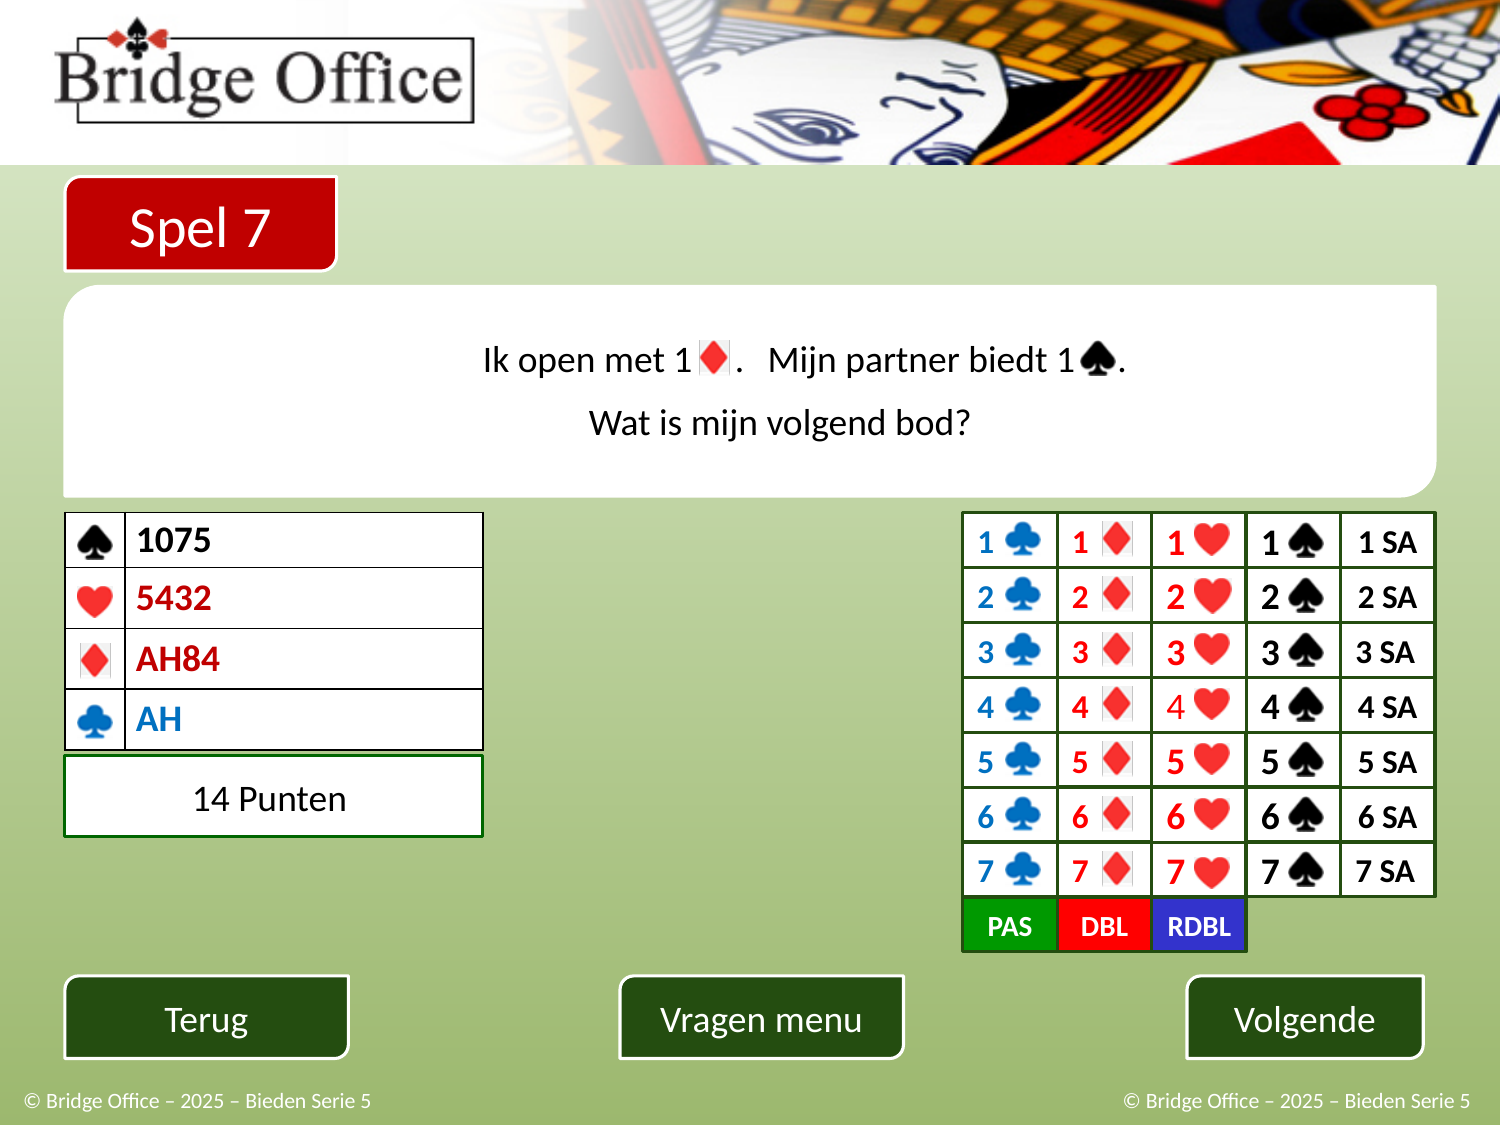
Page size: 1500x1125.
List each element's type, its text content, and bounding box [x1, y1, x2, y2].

picture [1099, 521, 1135, 558]
text_box © Bridge Office – 2025 – Bieden Serie 5 [1107, 1079, 1500, 1121]
picture [77, 643, 114, 679]
text_box 14 Punten [63, 754, 484, 838]
picture [1099, 796, 1135, 833]
text_box 3 [961, 621, 1056, 676]
text_box 7 [1245, 841, 1339, 898]
text_box 2 [961, 569, 1056, 621]
text_box 4 [961, 676, 1059, 734]
picture [1004, 796, 1041, 833]
picture [0, 0, 1500, 166]
picture [1288, 851, 1324, 887]
table_cell [66, 690, 124, 749]
picture [1079, 340, 1116, 376]
picture [1099, 686, 1135, 723]
picture [77, 585, 114, 618]
picture [1288, 796, 1324, 832]
text_box 1 [1059, 511, 1153, 569]
text_box Wat is mijn volgend bod? [573, 390, 995, 451]
picture [1193, 798, 1230, 830]
text_box PAS [961, 896, 1059, 953]
text_box 4 [1245, 676, 1339, 734]
text_box 7 [1150, 841, 1245, 898]
text_box Terug [63, 974, 350, 1061]
text_box 4 [1059, 676, 1150, 734]
picture [1004, 741, 1041, 778]
text_box 5 SA [1339, 734, 1437, 786]
picture [77, 524, 114, 561]
picture [696, 340, 733, 376]
picture [1193, 688, 1230, 721]
picture [1004, 631, 1041, 668]
text_box 2 [1153, 569, 1245, 621]
table_cell [66, 629, 124, 688]
picture [1288, 741, 1324, 778]
text_box 4 [1150, 676, 1245, 734]
text_box 6 [1245, 786, 1339, 841]
text_box 5 [1248, 734, 1339, 786]
picture [1288, 686, 1324, 723]
text_box 1 [961, 511, 1059, 569]
text_box 5 [1059, 734, 1153, 786]
picture [1288, 576, 1324, 613]
text_box 7 [961, 841, 1056, 896]
picture [1194, 633, 1230, 666]
text_box 4 SA [1339, 676, 1437, 734]
picture [1099, 576, 1135, 613]
text_box 6 [1056, 786, 1150, 841]
text_box Ik open met 1 . [468, 327, 788, 388]
text_box Spel 7 [63, 179, 339, 273]
text_box 5 [961, 734, 1059, 786]
picture [1288, 521, 1325, 558]
text_box 7 [1056, 841, 1150, 898]
picture [1193, 857, 1230, 890]
picture [1099, 631, 1135, 668]
picture [77, 703, 114, 740]
text_box 6 SA [1339, 786, 1437, 844]
picture [1004, 576, 1041, 613]
picture [1288, 631, 1324, 668]
text_box [63, 284, 1437, 498]
text_box 2 SA [1339, 569, 1437, 621]
picture [1193, 743, 1230, 776]
text_box 6 [1150, 786, 1245, 841]
text_box 5 [1153, 734, 1248, 786]
text_box 1 [1245, 511, 1342, 569]
text_box 3 [1150, 621, 1245, 676]
text_box 7 SA [1339, 844, 1437, 898]
text_box 1 SA [1342, 511, 1437, 569]
picture [1004, 521, 1041, 558]
text_box DBL [1059, 898, 1153, 953]
text_box 3 [1245, 621, 1339, 676]
picture [1004, 686, 1041, 723]
text_box Mijn partner biedt 1 . [752, 327, 1167, 387]
picture [1099, 741, 1135, 778]
table_cell 5432 [126, 568, 482, 628]
table_header 1075 [126, 513, 482, 567]
text_box 6 [961, 786, 1056, 841]
text_box 1 [1153, 511, 1245, 569]
text_box Vragen menu [618, 974, 906, 1061]
text_box 3 SA [1339, 621, 1437, 676]
text_box 3 [1056, 621, 1150, 676]
table_header [66, 513, 124, 567]
text_box 2 [1245, 569, 1339, 621]
picture [1004, 851, 1041, 887]
text_box Volgende [1185, 974, 1425, 1061]
table_cell AH84 [126, 629, 482, 688]
text_box 2 [1056, 569, 1153, 621]
picture [1099, 851, 1135, 887]
picture [1193, 578, 1232, 614]
picture [1193, 523, 1230, 556]
table_cell AH [126, 690, 482, 749]
table_cell [66, 568, 124, 628]
text_box © Bridge Office – 2025 – Bieden Serie 5 [8, 1079, 393, 1121]
text_box RDBL [1153, 898, 1248, 953]
